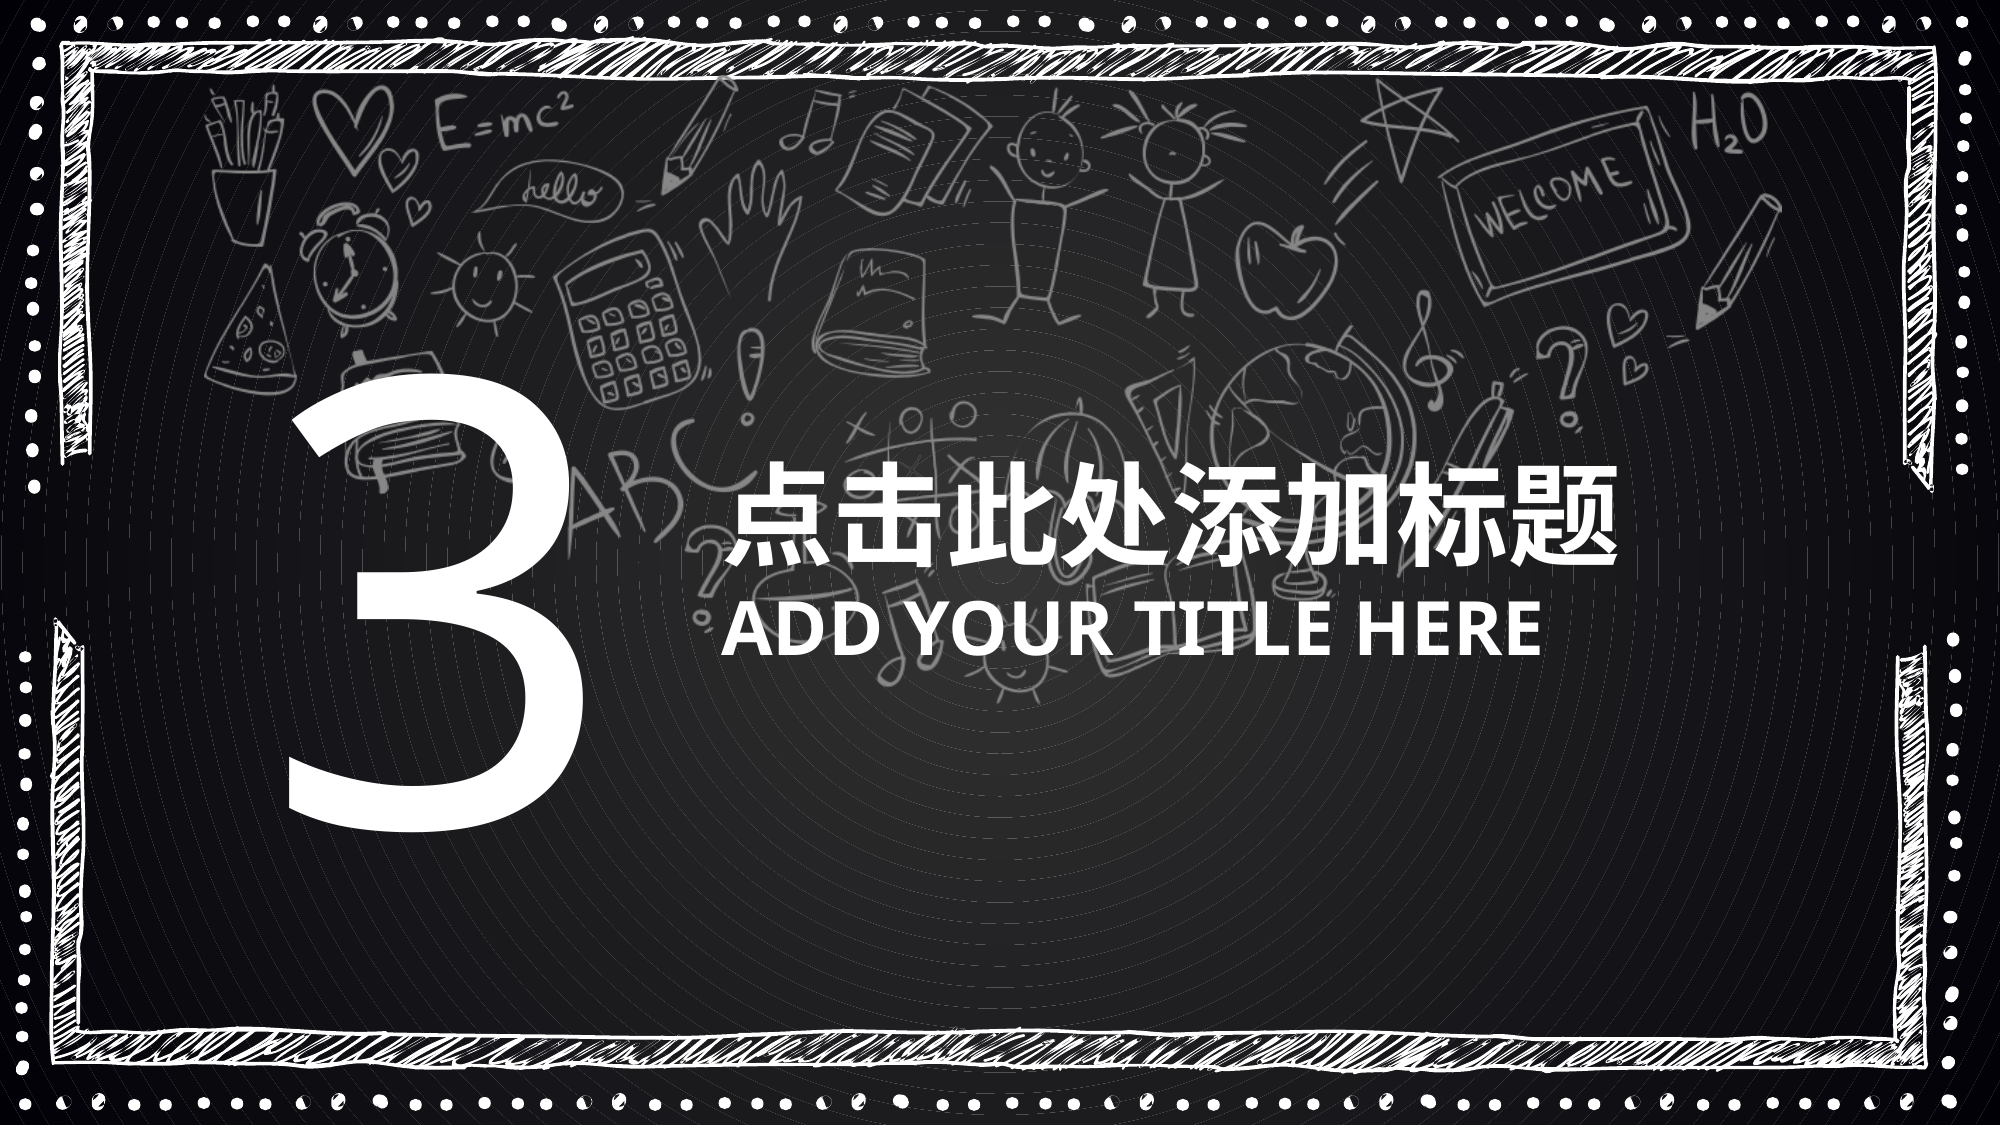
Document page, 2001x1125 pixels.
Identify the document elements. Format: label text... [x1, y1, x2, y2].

text_box 3 [246, 705, 732, 959]
picture [204, 75, 1782, 705]
text_box 点击此处添加标题 ADD YOUR TITLE HERE [1782, 437, 2000, 678]
